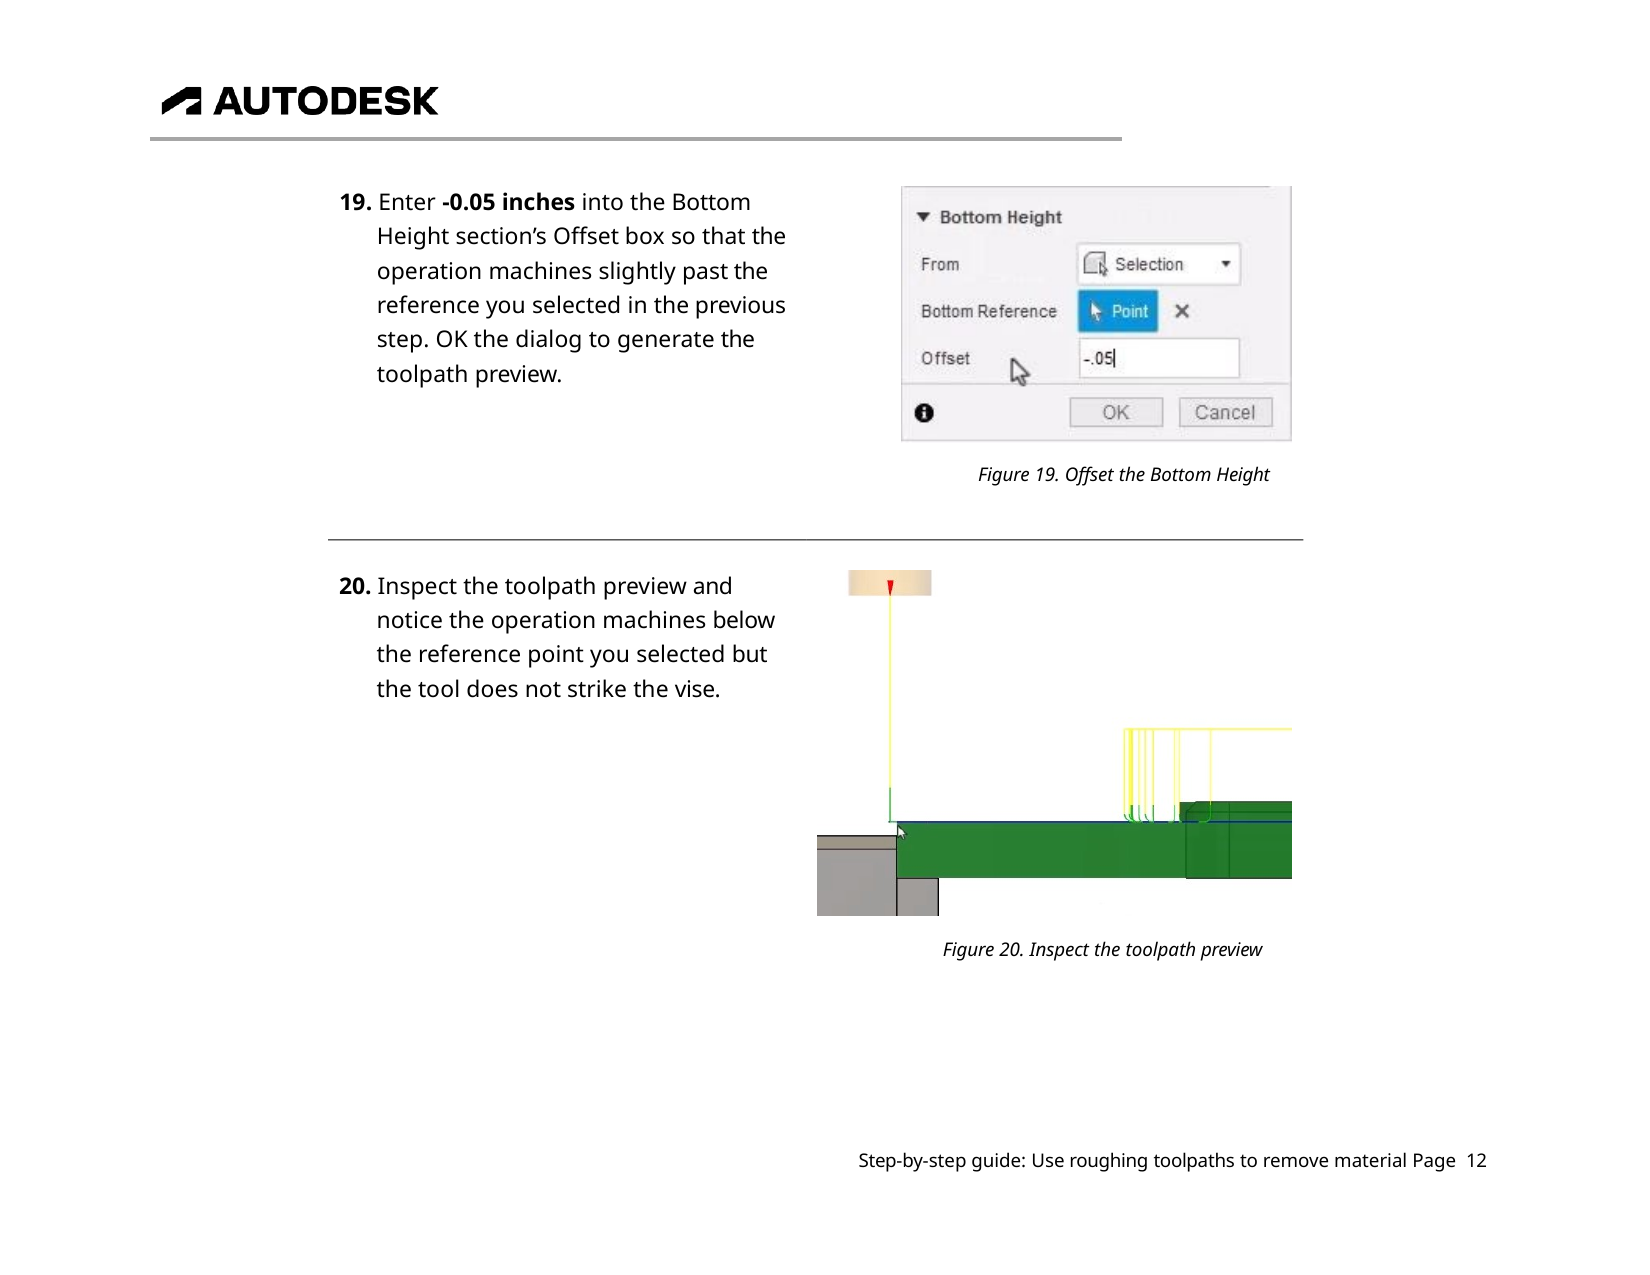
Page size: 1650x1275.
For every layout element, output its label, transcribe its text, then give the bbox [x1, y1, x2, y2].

text_box Figure 19. Offset the Bottom Height [976, 460, 1294, 486]
picture [900, 186, 1292, 443]
text_box 19. Enter -0.05 inches into the Bottom Height section’s Offset box so that the operation machines slightly past the reference you selected in the previous step. OK the dialog to generate the toolpath preview. [337, 178, 796, 387]
picture [161, 86, 439, 115]
text_box Figure 20. Inspect the toolpath preview [940, 935, 1294, 960]
picture [817, 569, 1293, 917]
slide_number Step-by-step guide: Use roughing toolpaths to remove material Page 10 [856, 1145, 1509, 1275]
text_box 20. Inspect the toolpath preview and notice the operation machines below the reference point you selected but the tool does not strike the vise. [337, 562, 779, 702]
